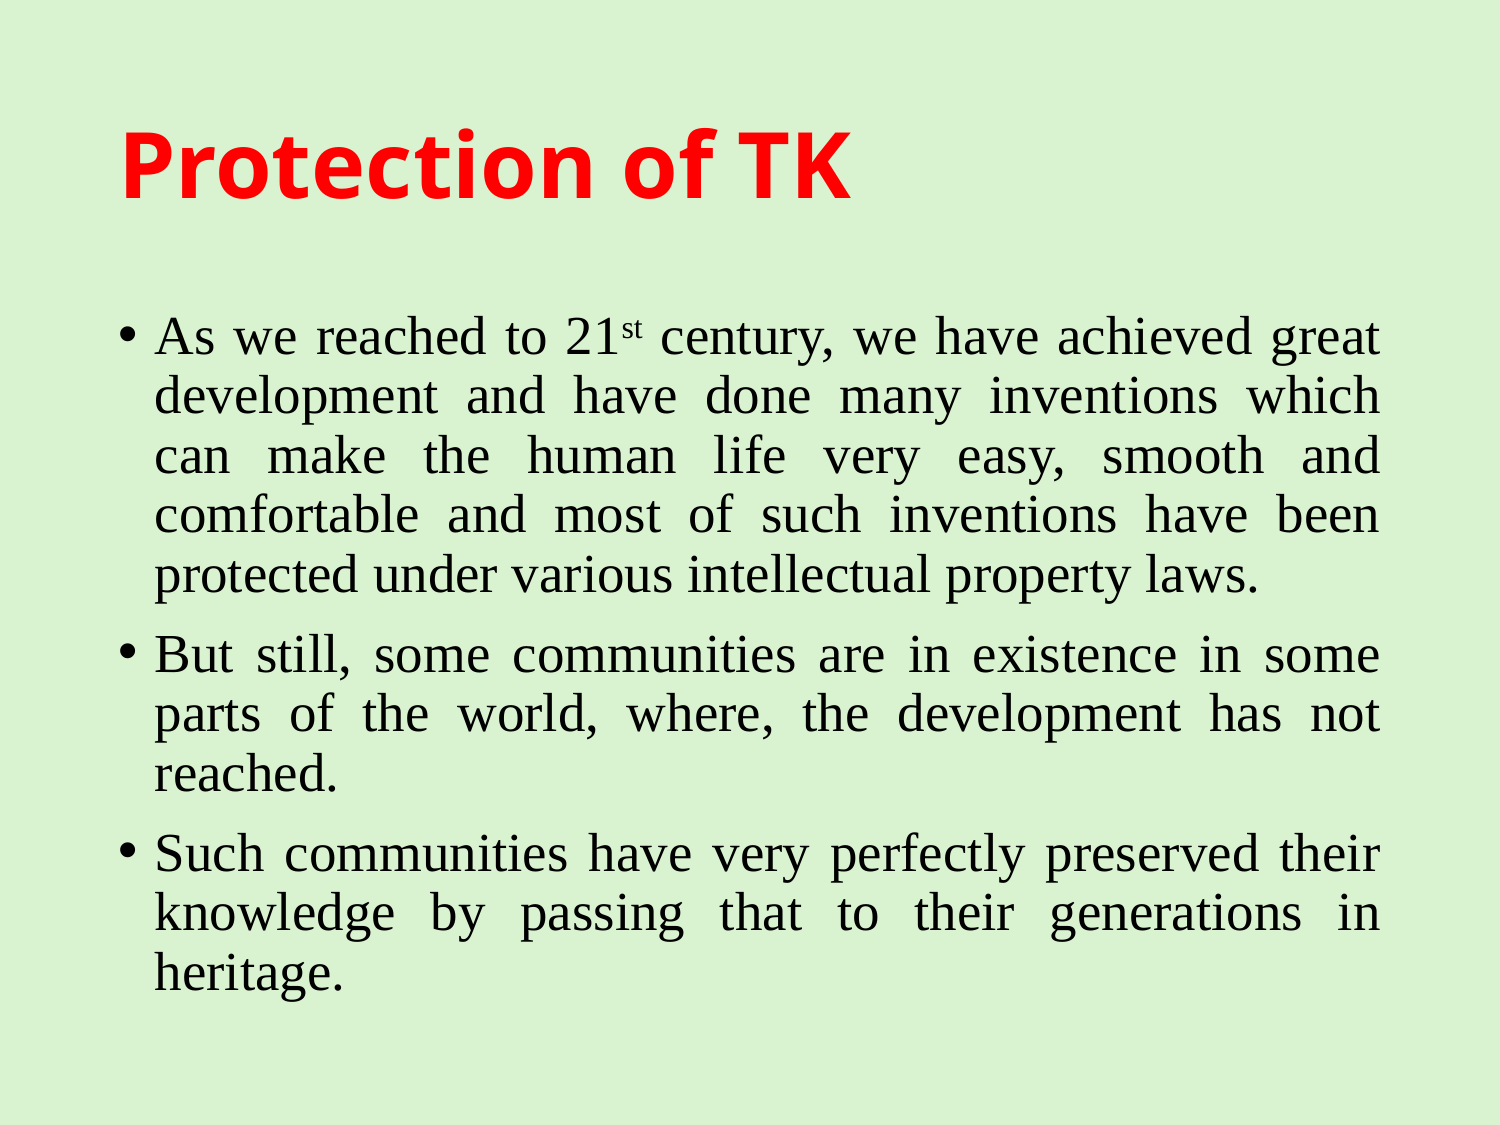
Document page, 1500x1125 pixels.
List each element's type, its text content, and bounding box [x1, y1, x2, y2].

list As we reached to 21st century, we have achieved great development and have done many inventions which can make the human life very easy, smooth and comfortable and most of such inventions have been protected under various intellectual property laws. But still, some communities are in existence in some parts of the world, where, the development has not reached. Such communities have very perfectly preserved their knowledge by passing that to their generations in heritage. [103, 299, 1397, 1014]
title Protection of TK [103, 59, 1397, 278]
